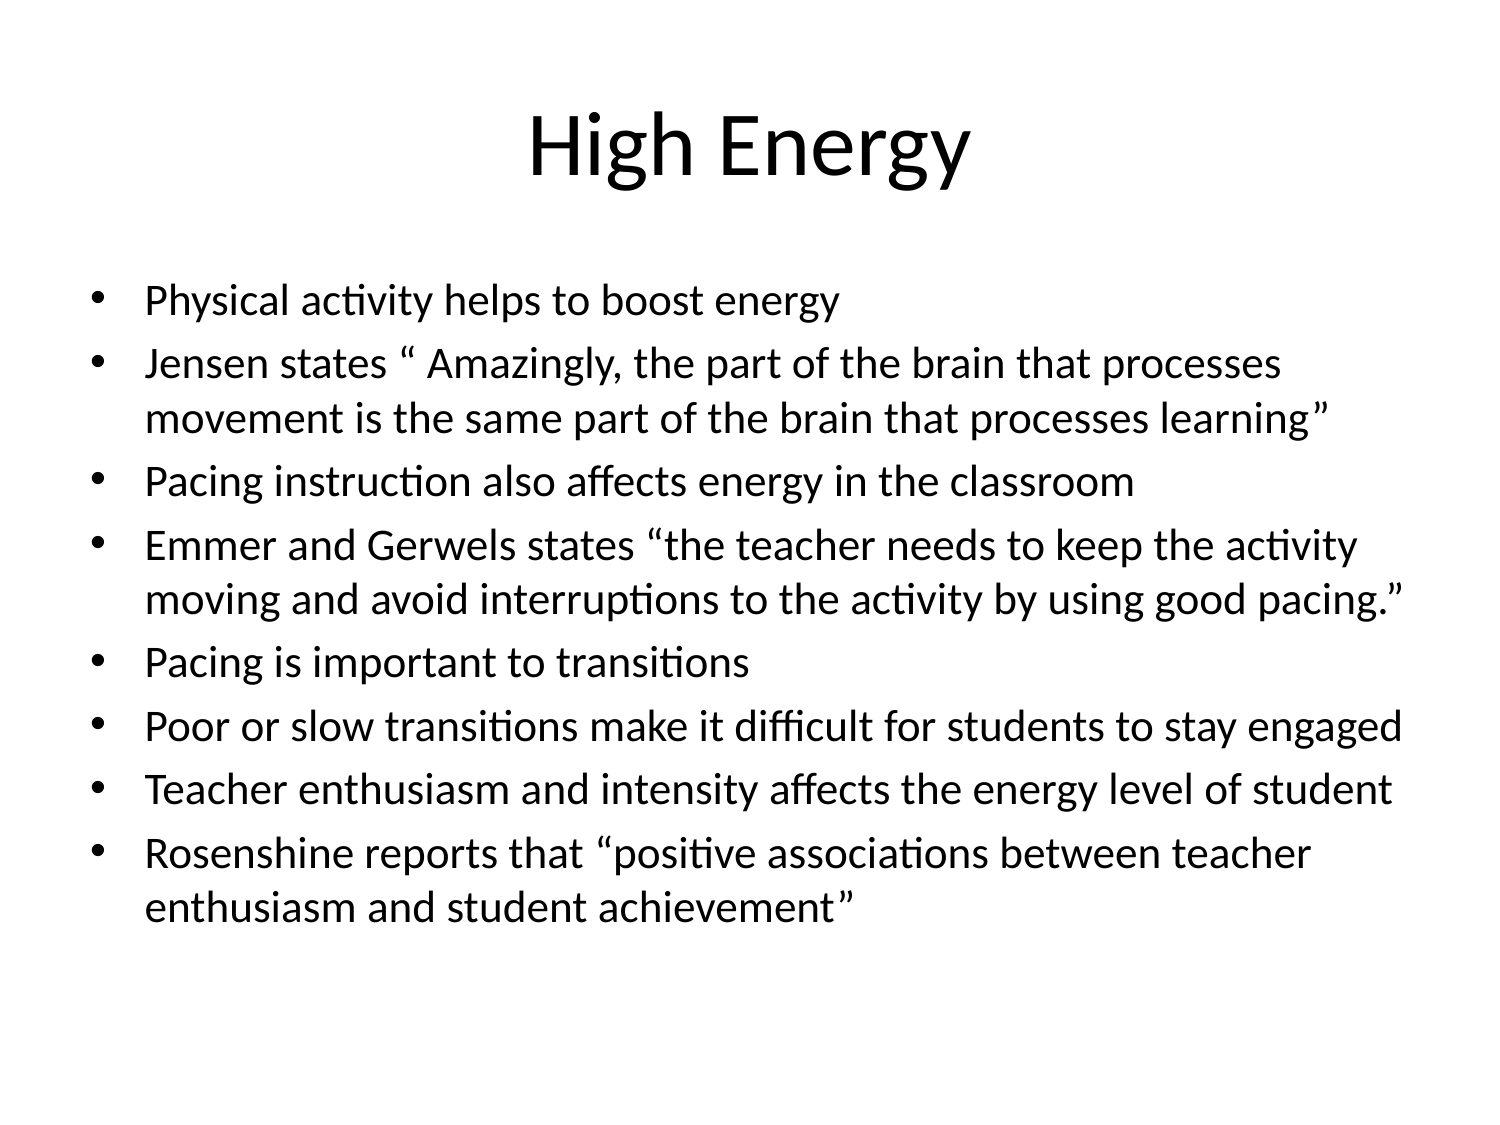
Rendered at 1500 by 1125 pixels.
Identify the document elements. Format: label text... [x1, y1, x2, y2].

title High Energy [75, 45, 1425, 233]
list Physical activity helps to boost energy Jensen states “ Amazingly, the part of the brain that processes movement is the same part of the brain that processes learning” Pacing instruction also affects energy in the classroom Emmer and Gerwels states “the teacher needs to keep the activity moving and avoid interruptions to the activity by using good pacing.” Pacing is important to transitions Poor or slow transitions make it difficult for students to stay engaged Teacher enthusiasm and intensity affects the energy level of student Rosenshine reports that “positive associations between teacher enthusiasm and student achievement” [75, 262, 1425, 1005]
